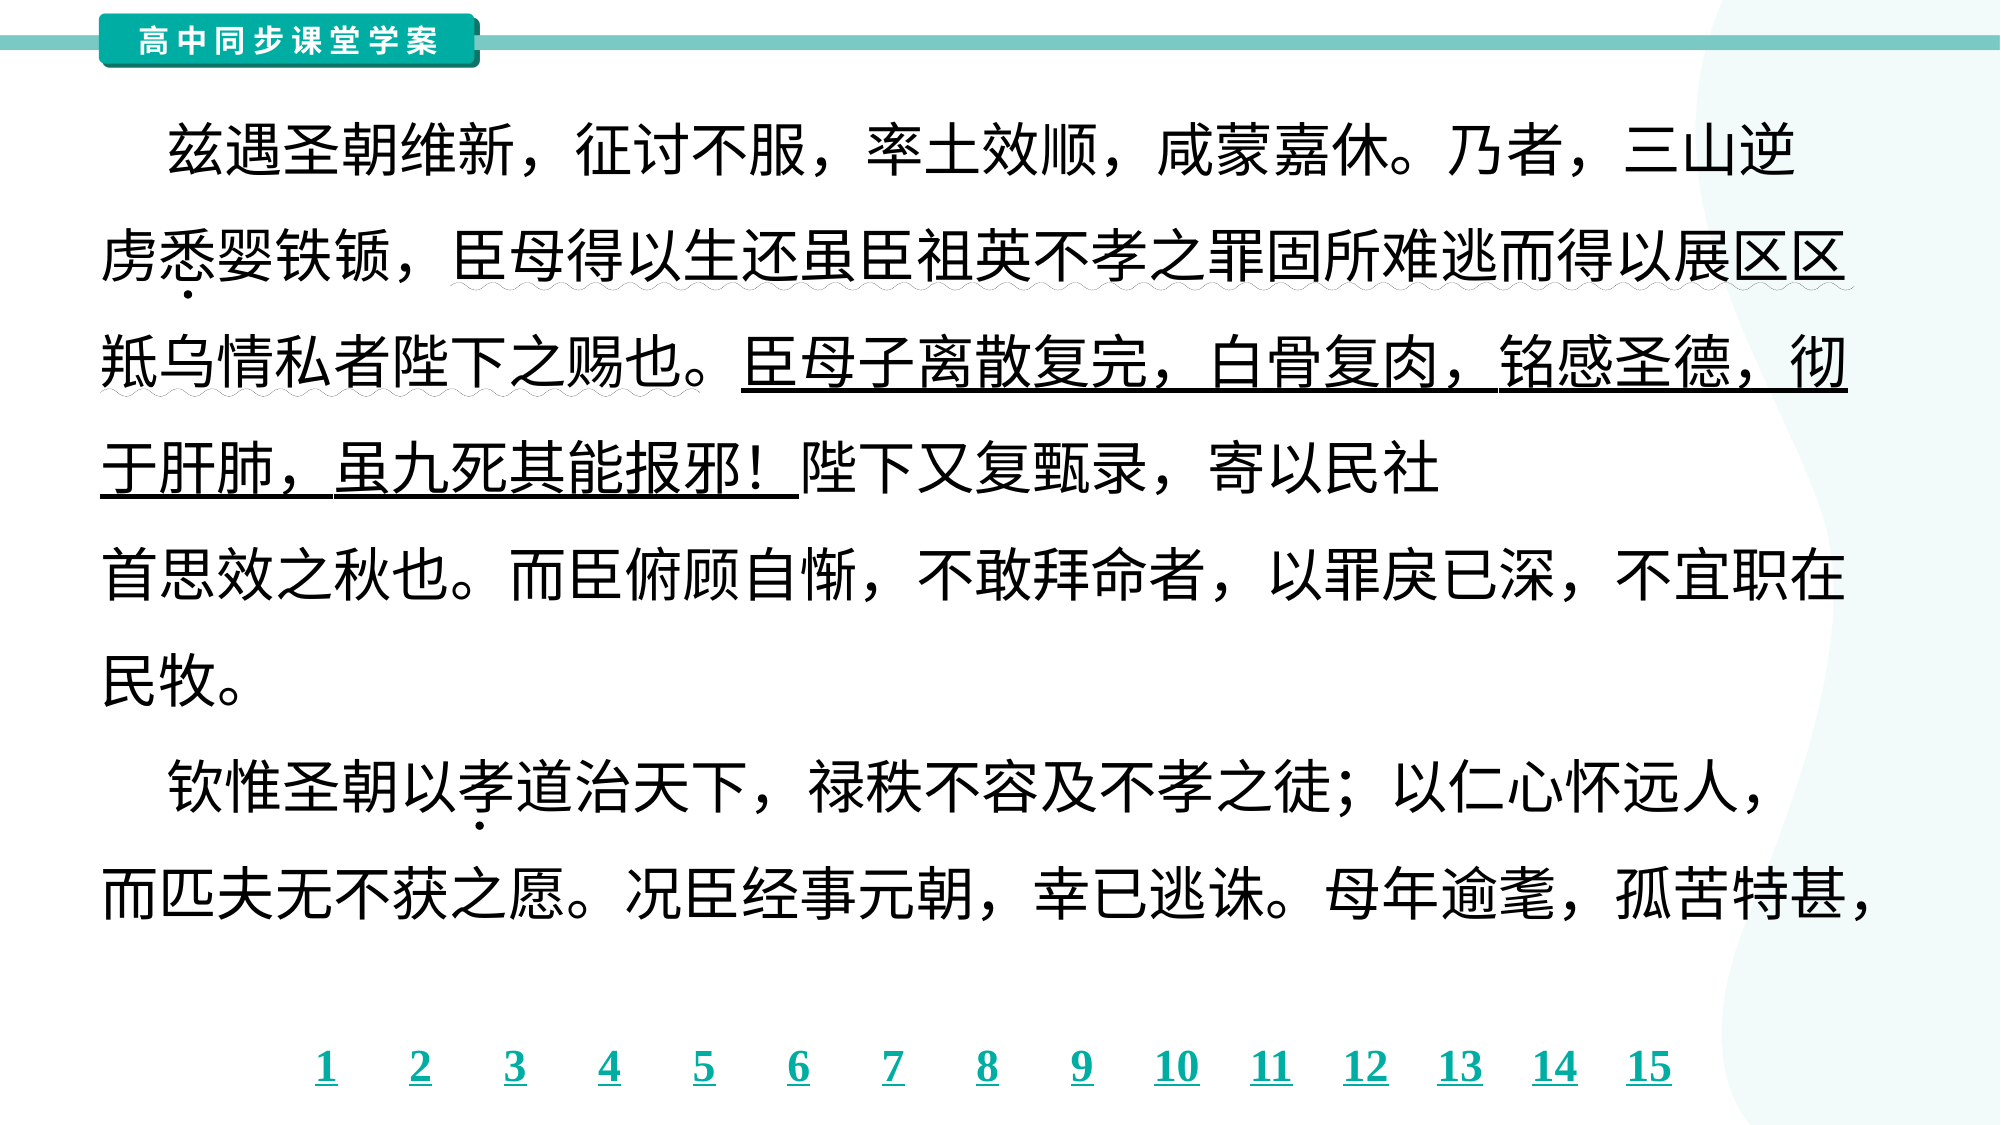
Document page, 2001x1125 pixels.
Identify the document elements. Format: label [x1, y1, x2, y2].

text_box [475, 821, 484, 830]
text_box [183, 290, 193, 299]
picture [0, 0, 2000, 1125]
